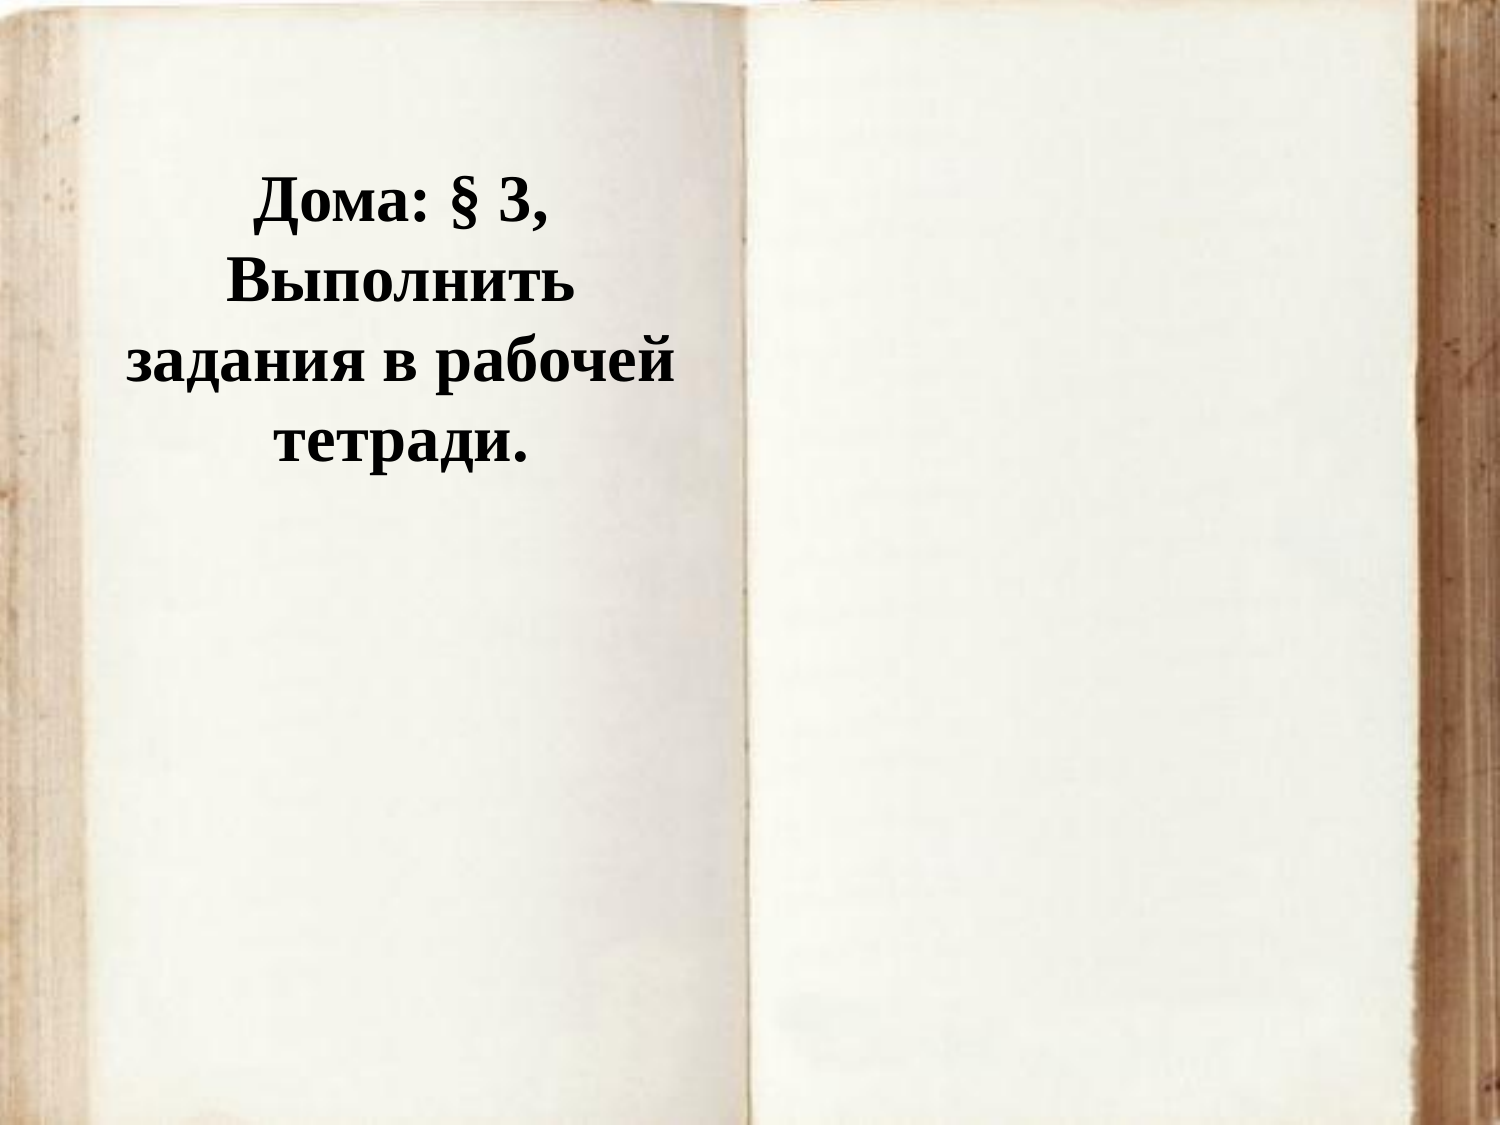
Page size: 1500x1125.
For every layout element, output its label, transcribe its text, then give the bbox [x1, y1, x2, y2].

picture [0, 0, 1500, 1125]
text_box Дома: § 3, Выполнить задания в рабочей тетради. [98, 123, 705, 505]
